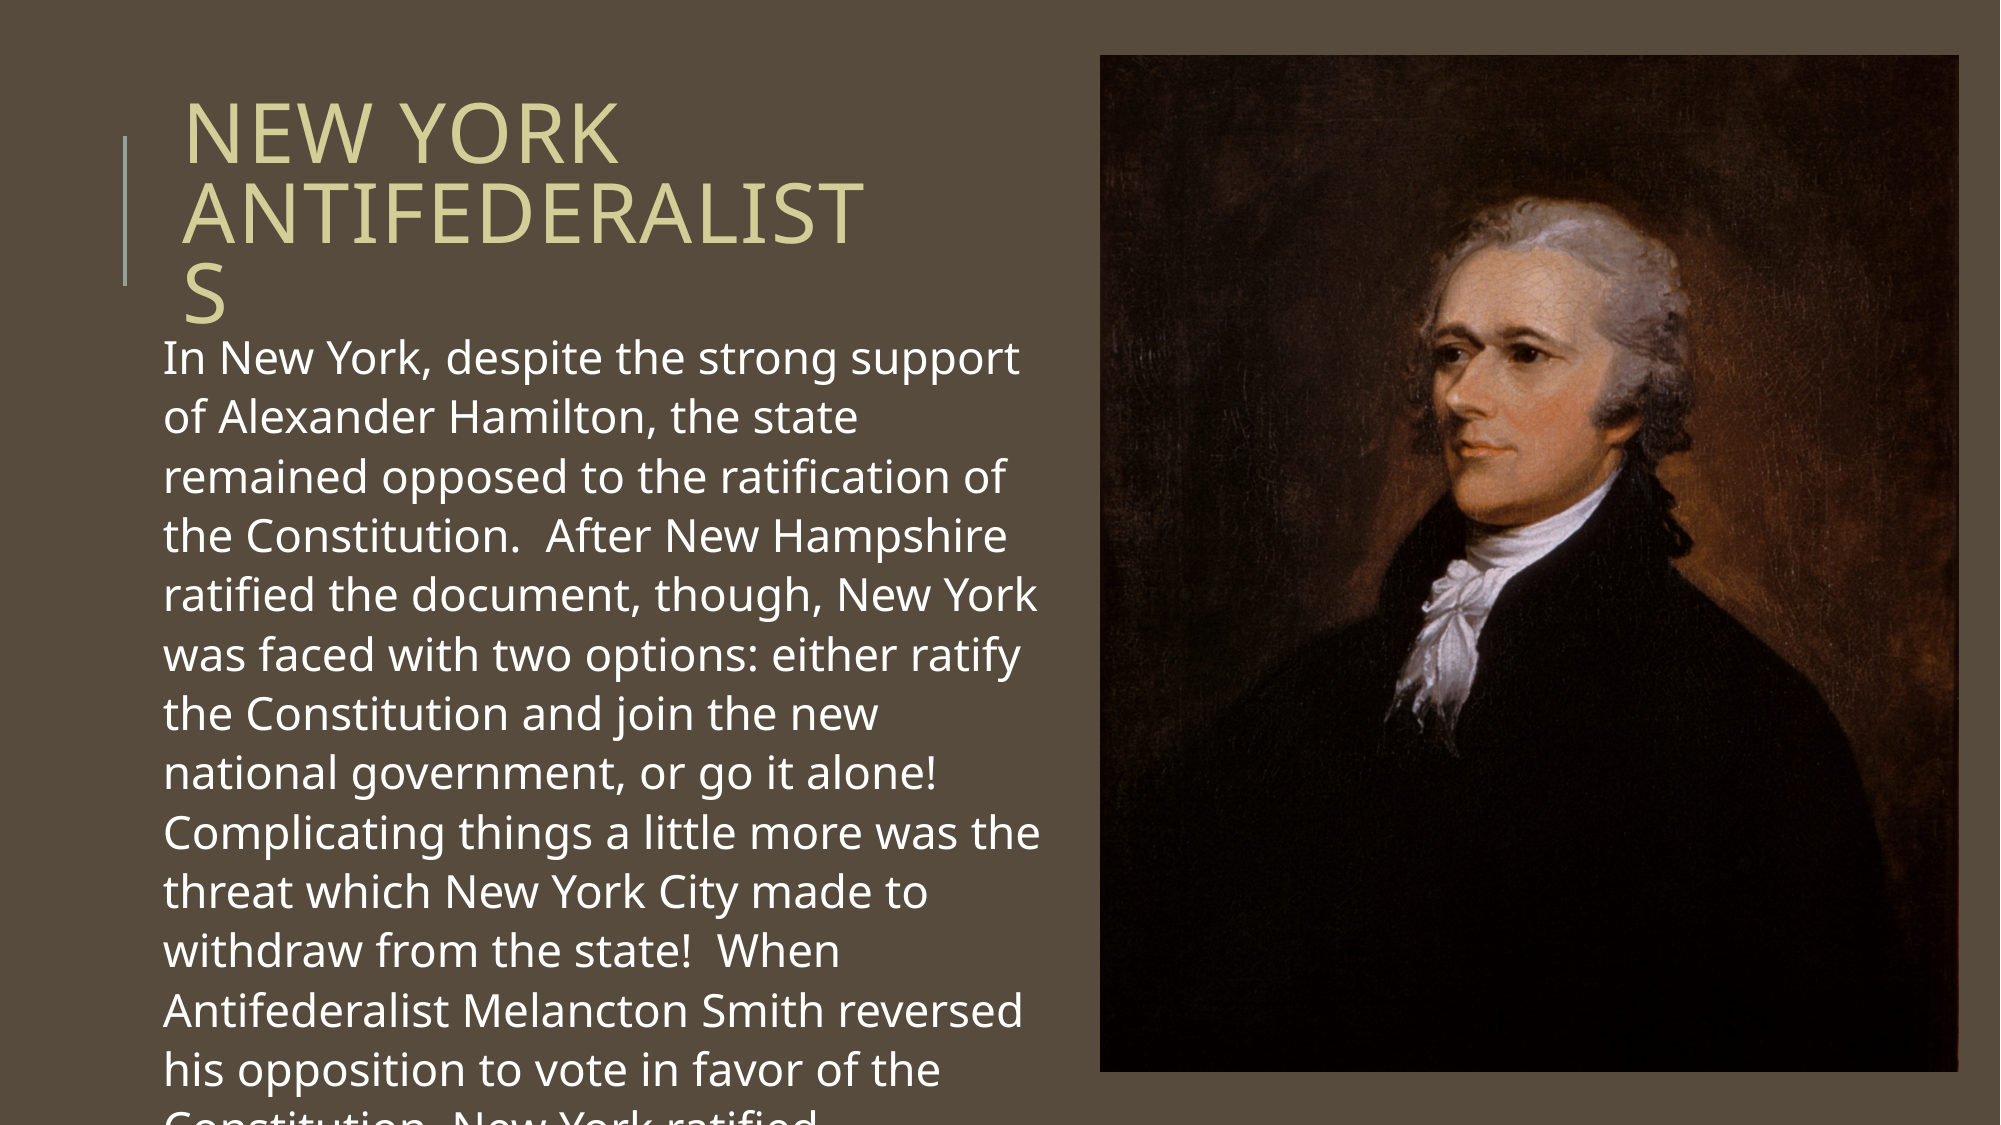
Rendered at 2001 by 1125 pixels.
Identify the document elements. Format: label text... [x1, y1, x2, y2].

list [1100, 55, 1959, 1073]
title New York antifederalists [168, 77, 888, 316]
list In New York, despite the strong support of Alexander Hamilton, the state remained opposed to the ratification of the Constitution. After New Hampshire ratified the document, though, New York was faced with two options: either ratify the Constitution and join the new national government, or go it alone! Complicating things a little more was the threat which New York City made to withdraw from the state! When Antifederalist Melancton Smith reversed his opposition to vote in favor of the Constitution, New York ratified. [147, 316, 1073, 988]
